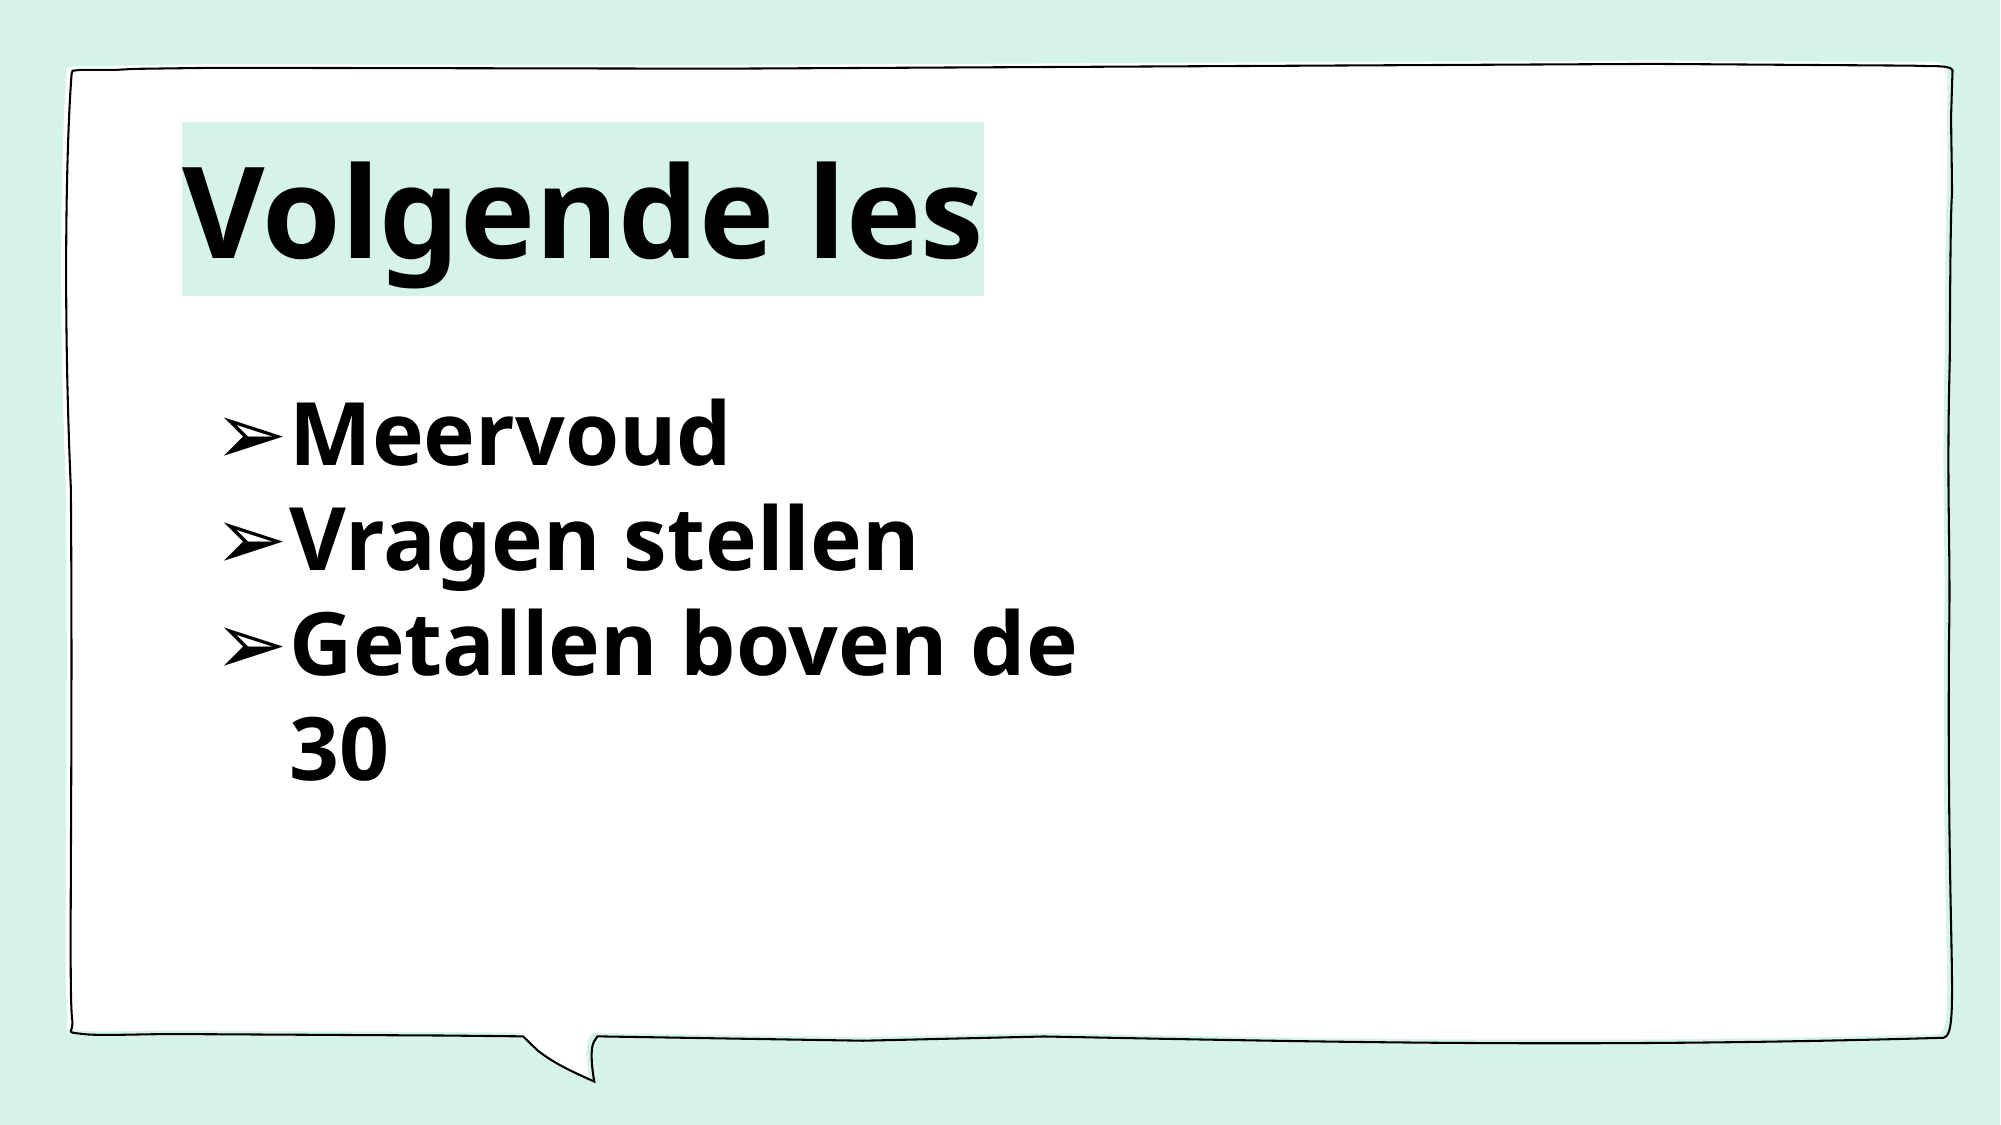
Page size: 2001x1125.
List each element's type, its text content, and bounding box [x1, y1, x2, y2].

text_box Meervoud Vragen stellen Getallen boven de 30 [199, 362, 1214, 813]
title Volgende les [167, 91, 1863, 324]
